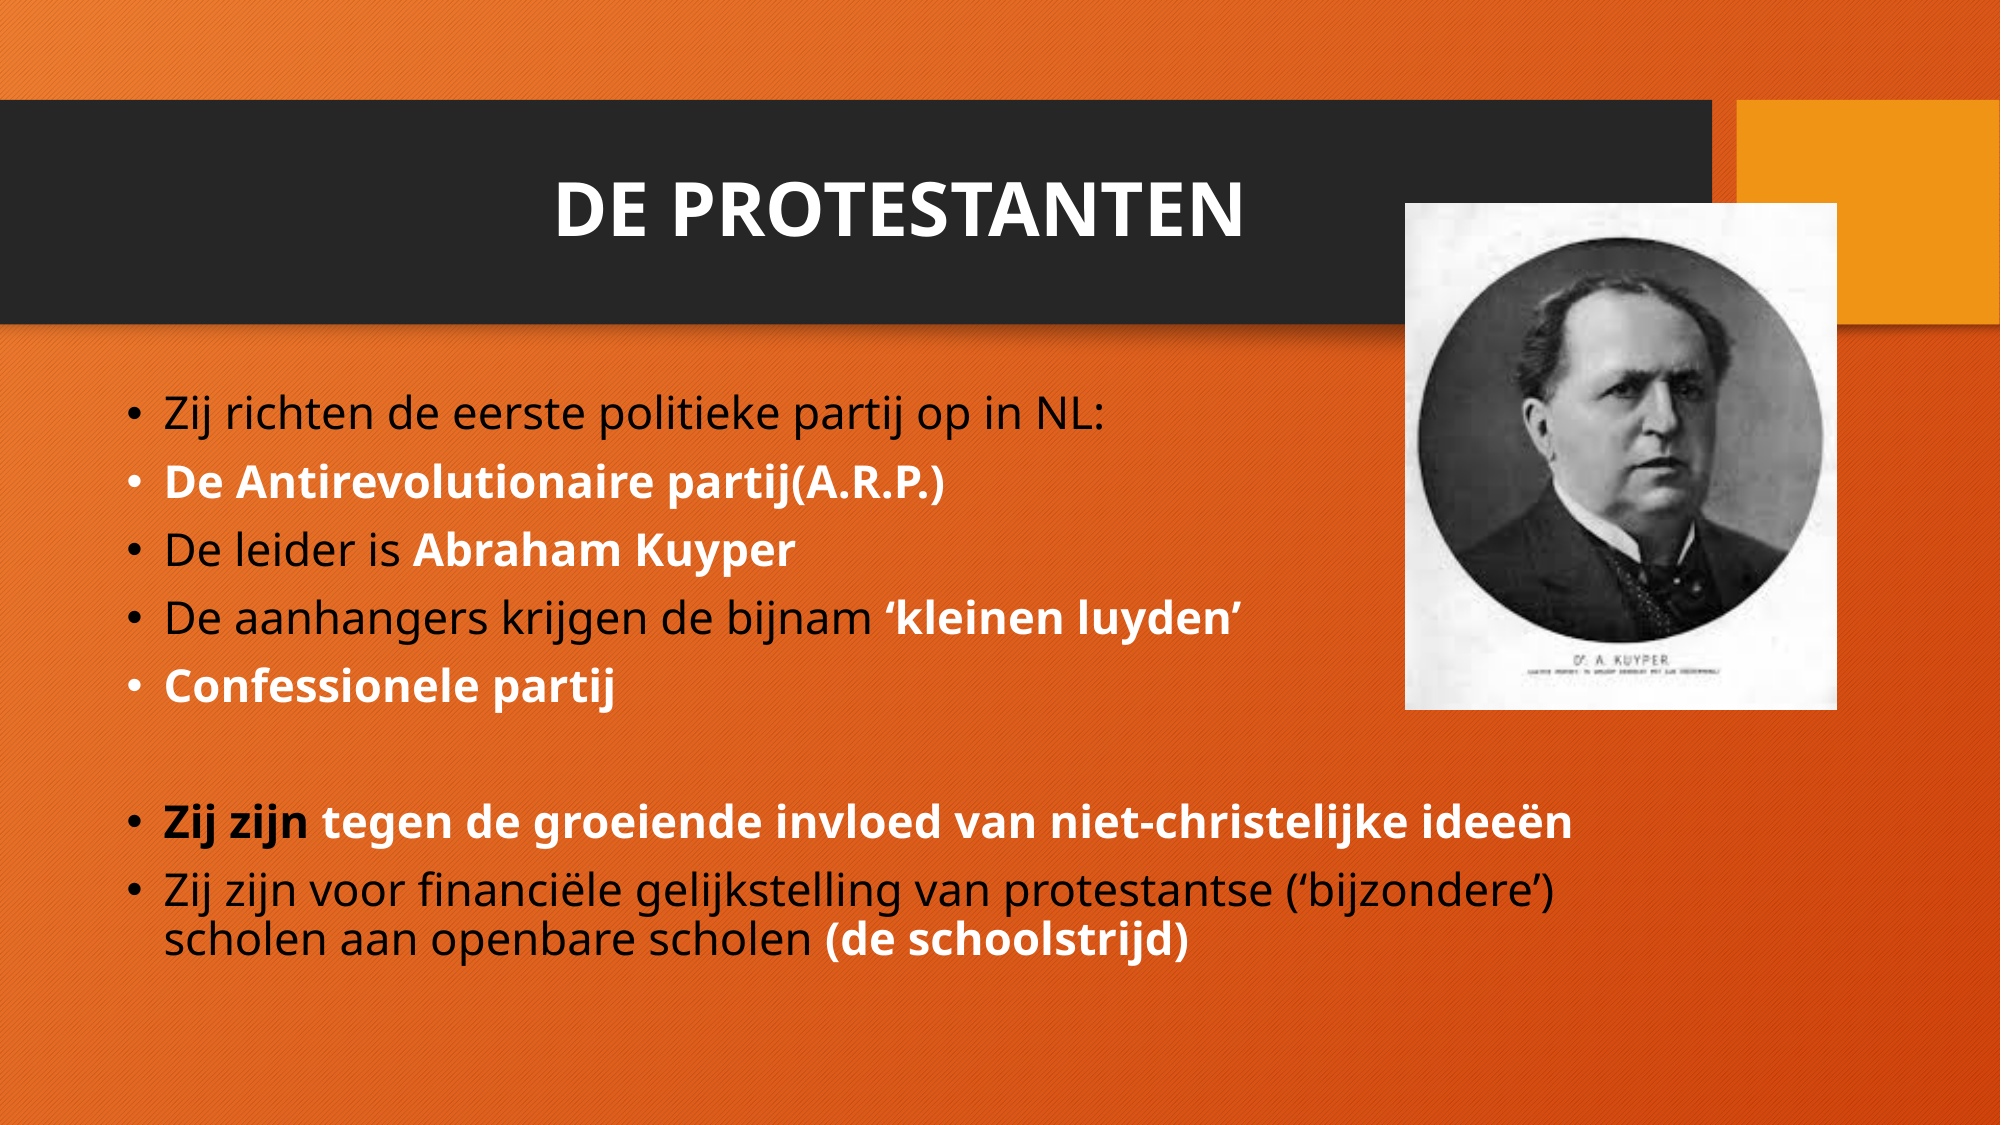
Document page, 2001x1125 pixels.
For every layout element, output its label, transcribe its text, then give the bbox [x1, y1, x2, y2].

picture [0, 202, 2000, 710]
title DE PROTESTANTEN [111, 123, 1689, 301]
list Zij richten de eerste politieke partij op in NL: De Antirevolutionaire partij(A.R.P.) De leider is Abraham Kuyper De aanhangers krijgen de bijnam ‘kleinen luyden’ Confessionele partij Zij zijn tegen de groeiende invloed van niet-christelijke ideeën Zij zijn voor financiële gelijkstelling van protestantse (‘bijzondere’) scholen aan openbare scholen (de schoolstrijd) [111, 383, 1689, 974]
